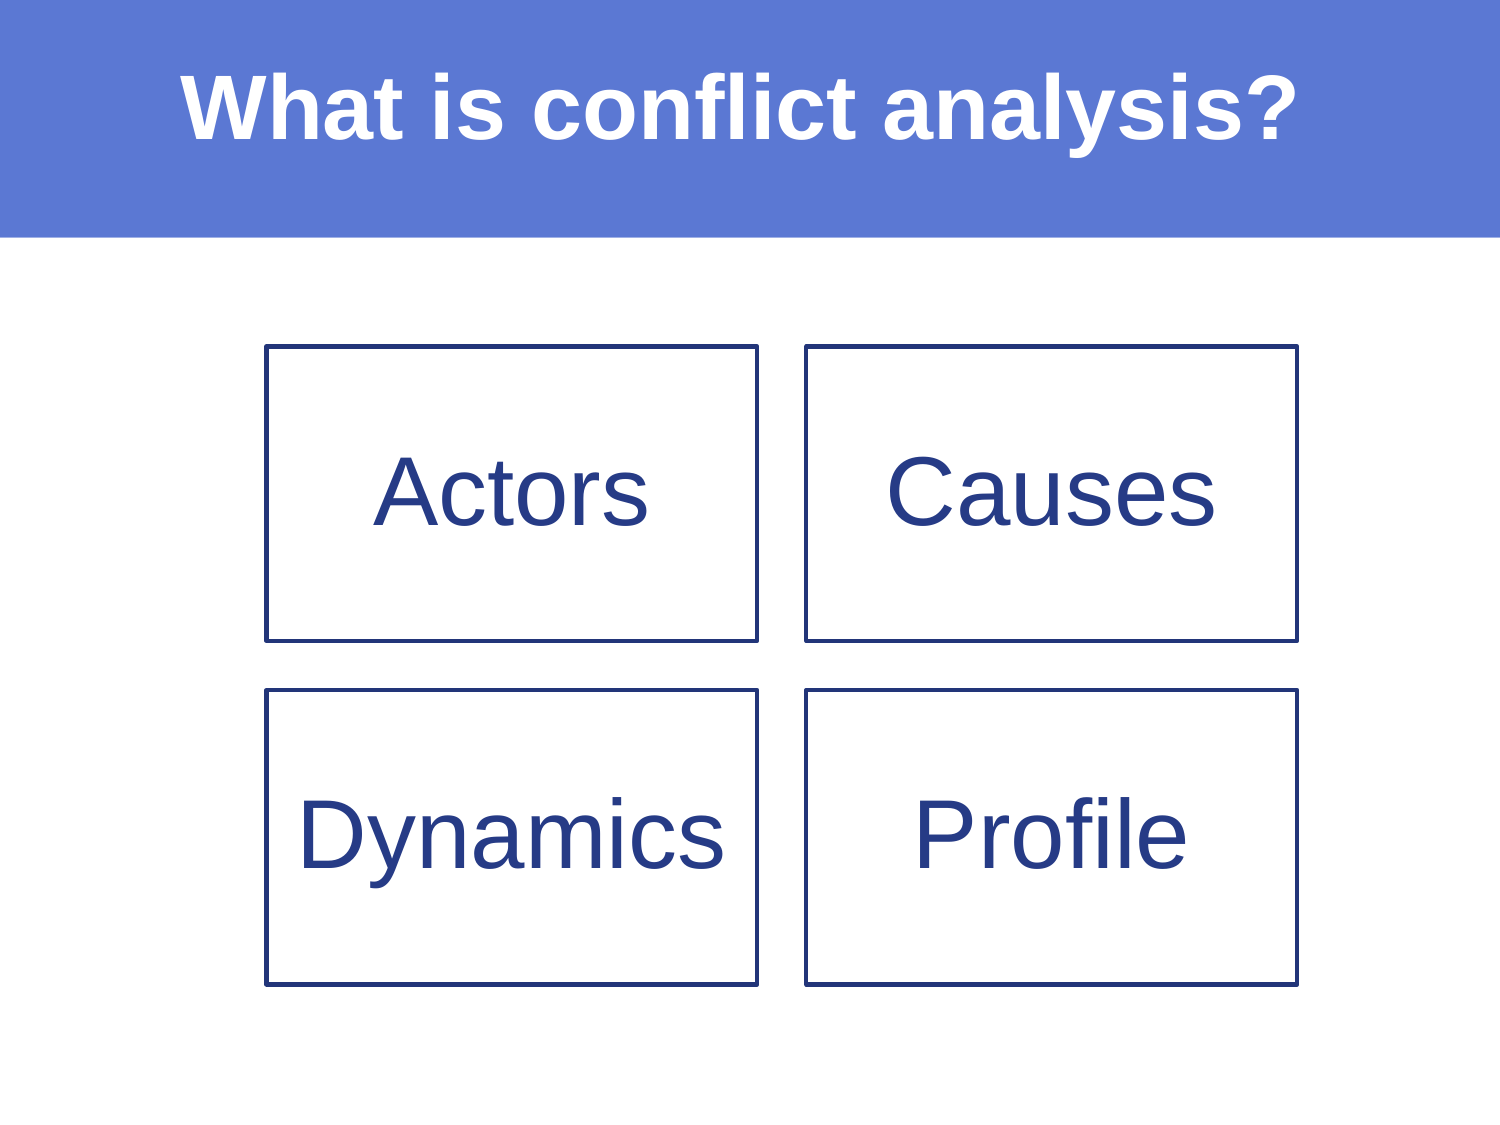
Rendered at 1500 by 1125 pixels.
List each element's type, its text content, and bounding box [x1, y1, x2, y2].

title What is conflict analysis? [66, 63, 1417, 252]
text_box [49, 345, 1500, 985]
